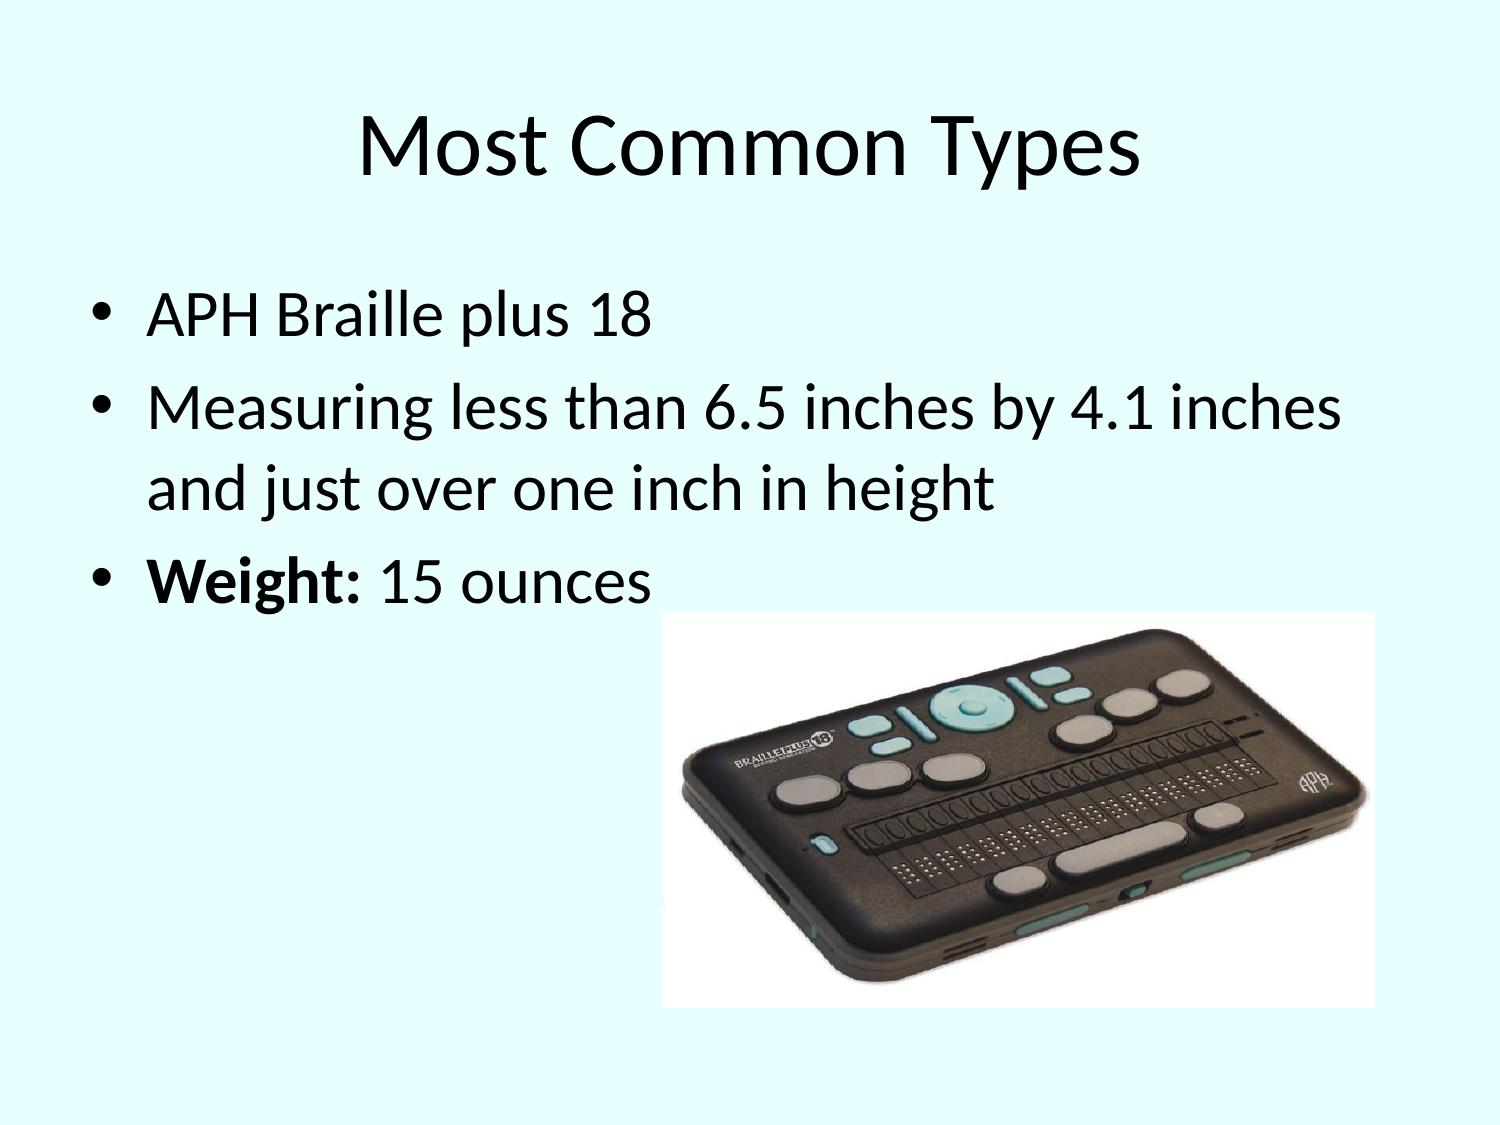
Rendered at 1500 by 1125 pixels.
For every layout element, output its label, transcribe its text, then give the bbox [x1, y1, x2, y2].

title Most Common Types [75, 45, 1425, 233]
picture [662, 612, 1376, 1008]
list APH Braille plus 18 Measuring less than 6.5 inches by 4.1 inches and just over one inch in height Weight: 15 ounces [75, 262, 1425, 1005]
